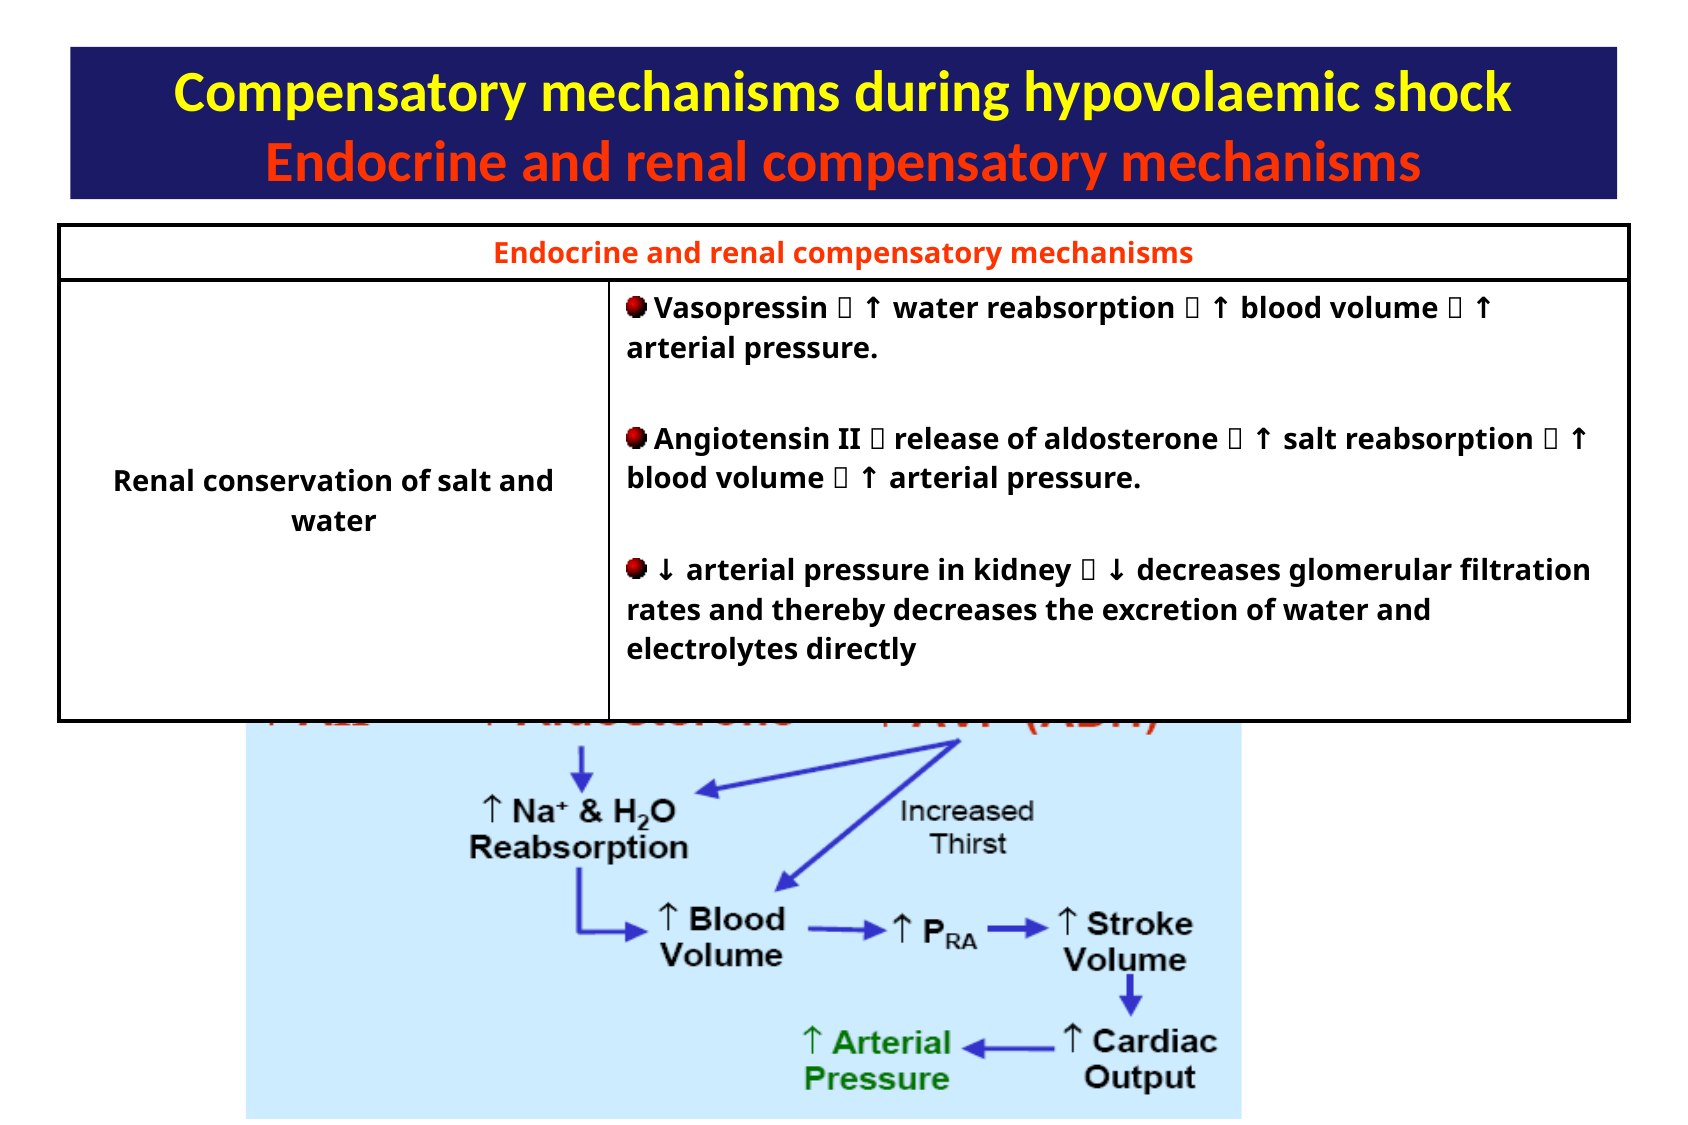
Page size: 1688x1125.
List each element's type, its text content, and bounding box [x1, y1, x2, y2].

table_cell Vasopressin  ↑ water reabsorption  ↑ blood volume  ↑ arterial pressure. Angiotensin II  release of aldosterone  ↑ salt reabsorption  ↑ blood volume  ↑ arterial pressure. ↓ arterial pressure in kidney  ↓ decreases glomerular filtration rates and thereby decreases the excretion of water and electrolytes directly [610, 282, 1627, 719]
table_header Endocrine and renal compensatory mechanisms [61, 227, 1627, 278]
picture [245, 527, 1242, 1119]
picture [626, 296, 647, 318]
table_cell Renal conservation of salt and water [61, 282, 608, 719]
picture [626, 427, 647, 449]
text_box Compensatory mechanisms during hypovolaemic shock Endocrine and renal compensatory mechanisms [70, 46, 1618, 200]
